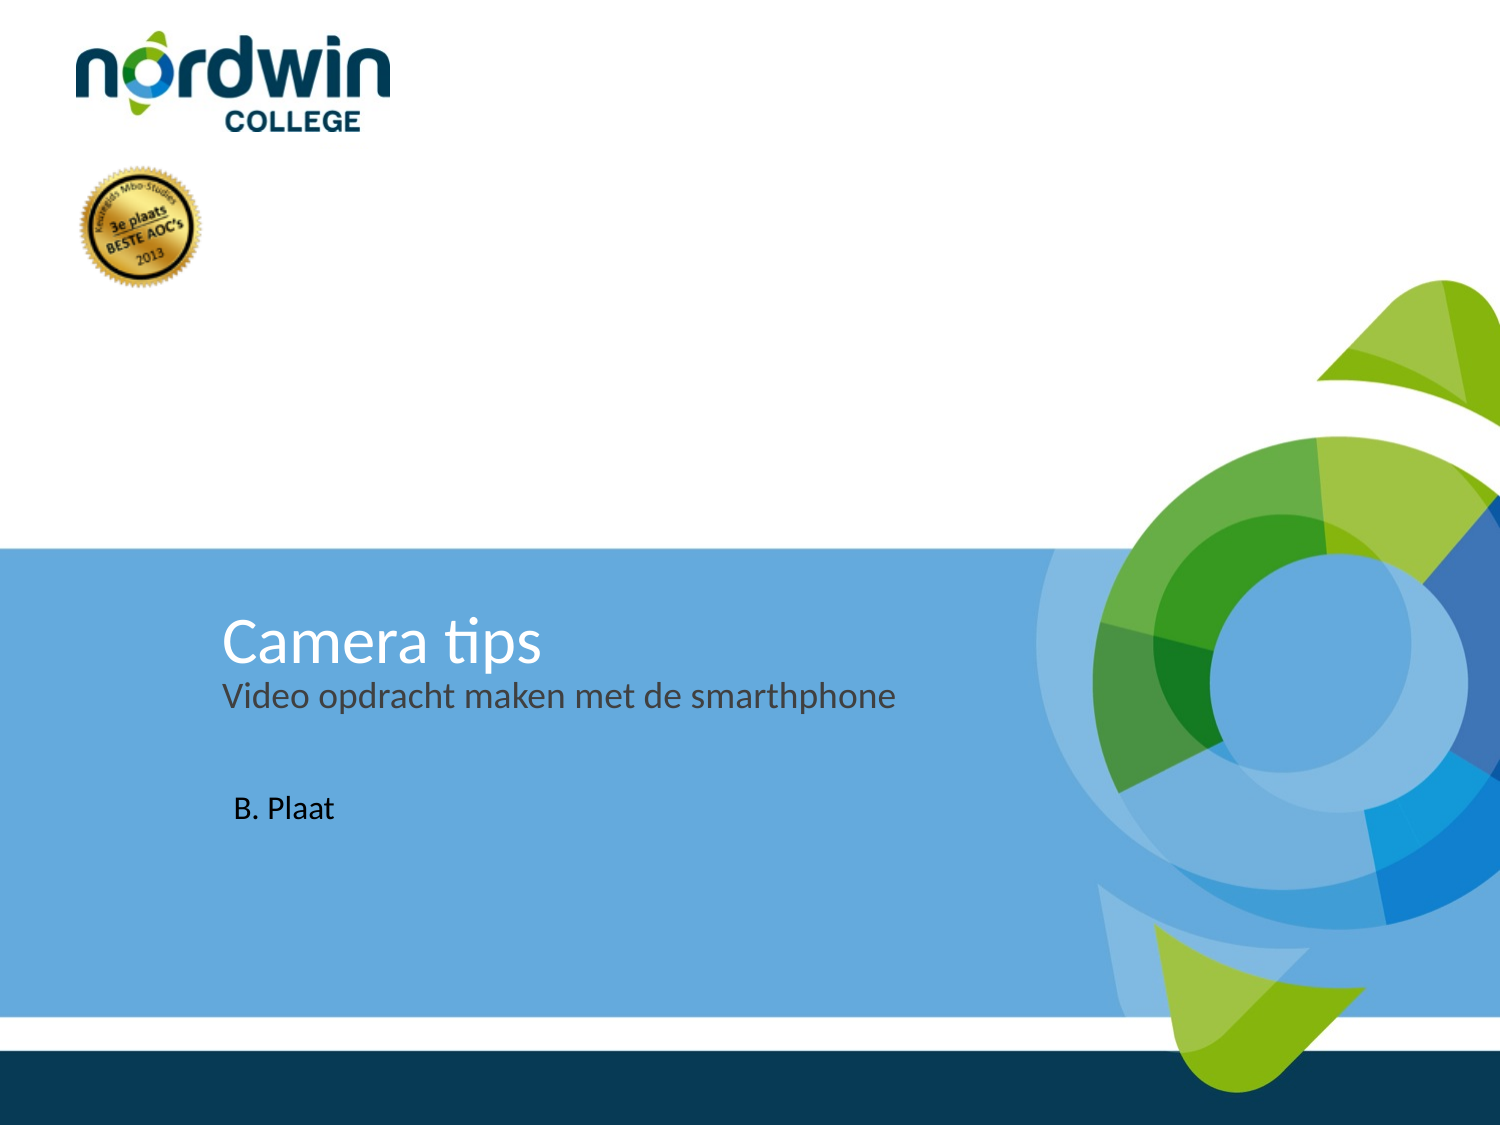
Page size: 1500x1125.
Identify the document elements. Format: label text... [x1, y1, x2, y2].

subtitle B. Plaat [218, 786, 1051, 953]
title Camera tips Video opdracht maken met de smarthphone [207, 586, 1041, 745]
picture [0, 0, 1500, 1125]
